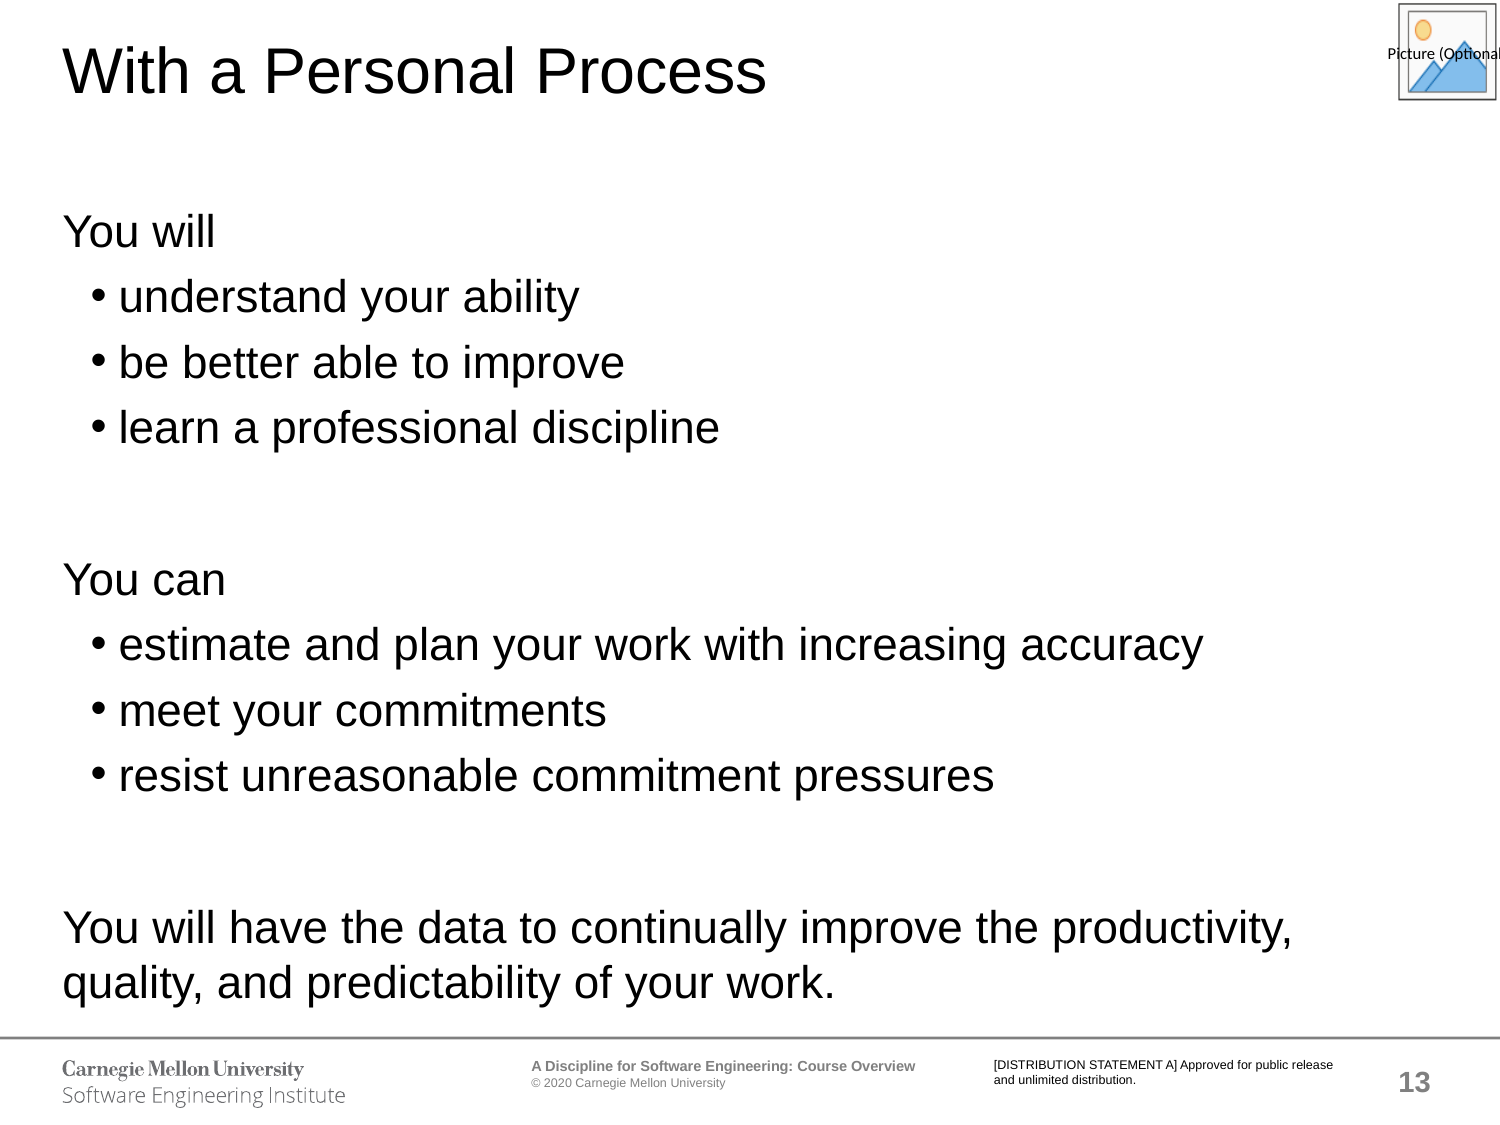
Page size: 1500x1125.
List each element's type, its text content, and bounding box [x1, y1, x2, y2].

title With a Personal Process [62, 37, 1338, 182]
list You will understand your ability be better able to improve learn a professional discipline You can estimate and plan your work with increasing accuracy meet your commitments resist unreasonable commitment pressures You will have the data to continually improve the productivity, quality, and predictability of your work. [62, 201, 1431, 1000]
picture [1394, 0, 1500, 105]
